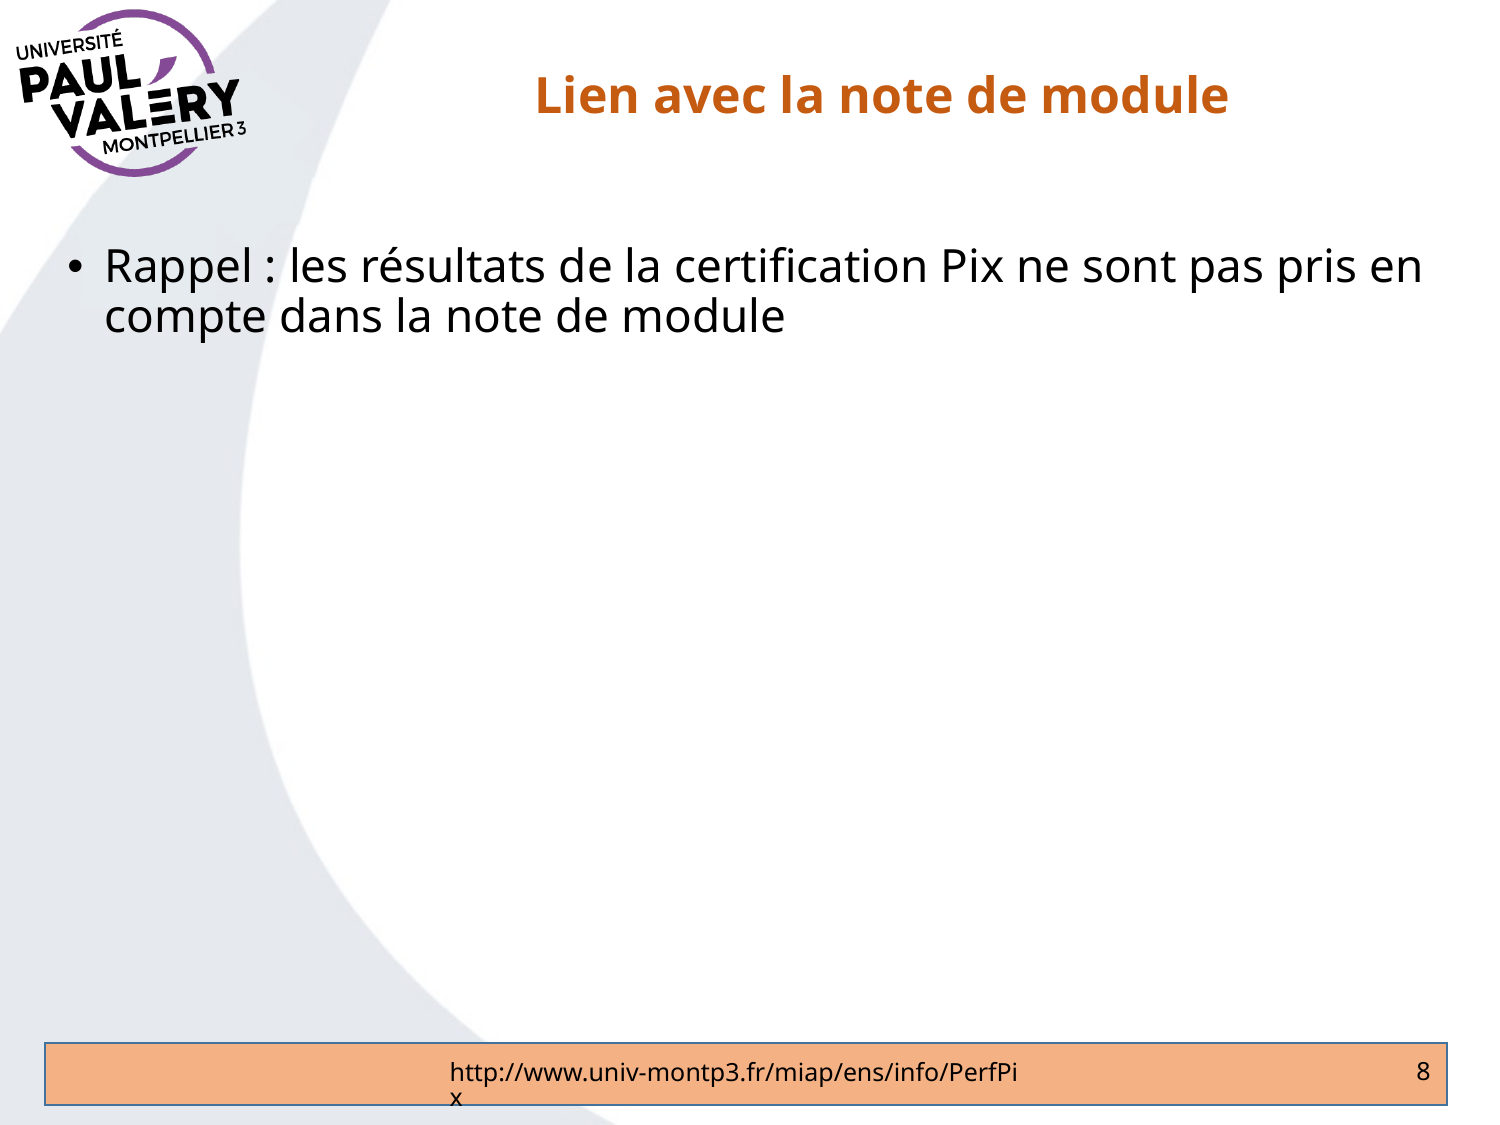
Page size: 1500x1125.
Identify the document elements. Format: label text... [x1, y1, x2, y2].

footer http://www.univ-montp3.fr/miap/ens/info/PerfPix [434, 1043, 1041, 1104]
slide_number 8 [1107, 1042, 1446, 1103]
list Rappel : les résultats de la certification Pix ne sont pas pris en compte dans la note de module [52, 235, 1446, 1001]
title Lien avec la note de module [319, 28, 1446, 168]
picture [0, 0, 1500, 1125]
